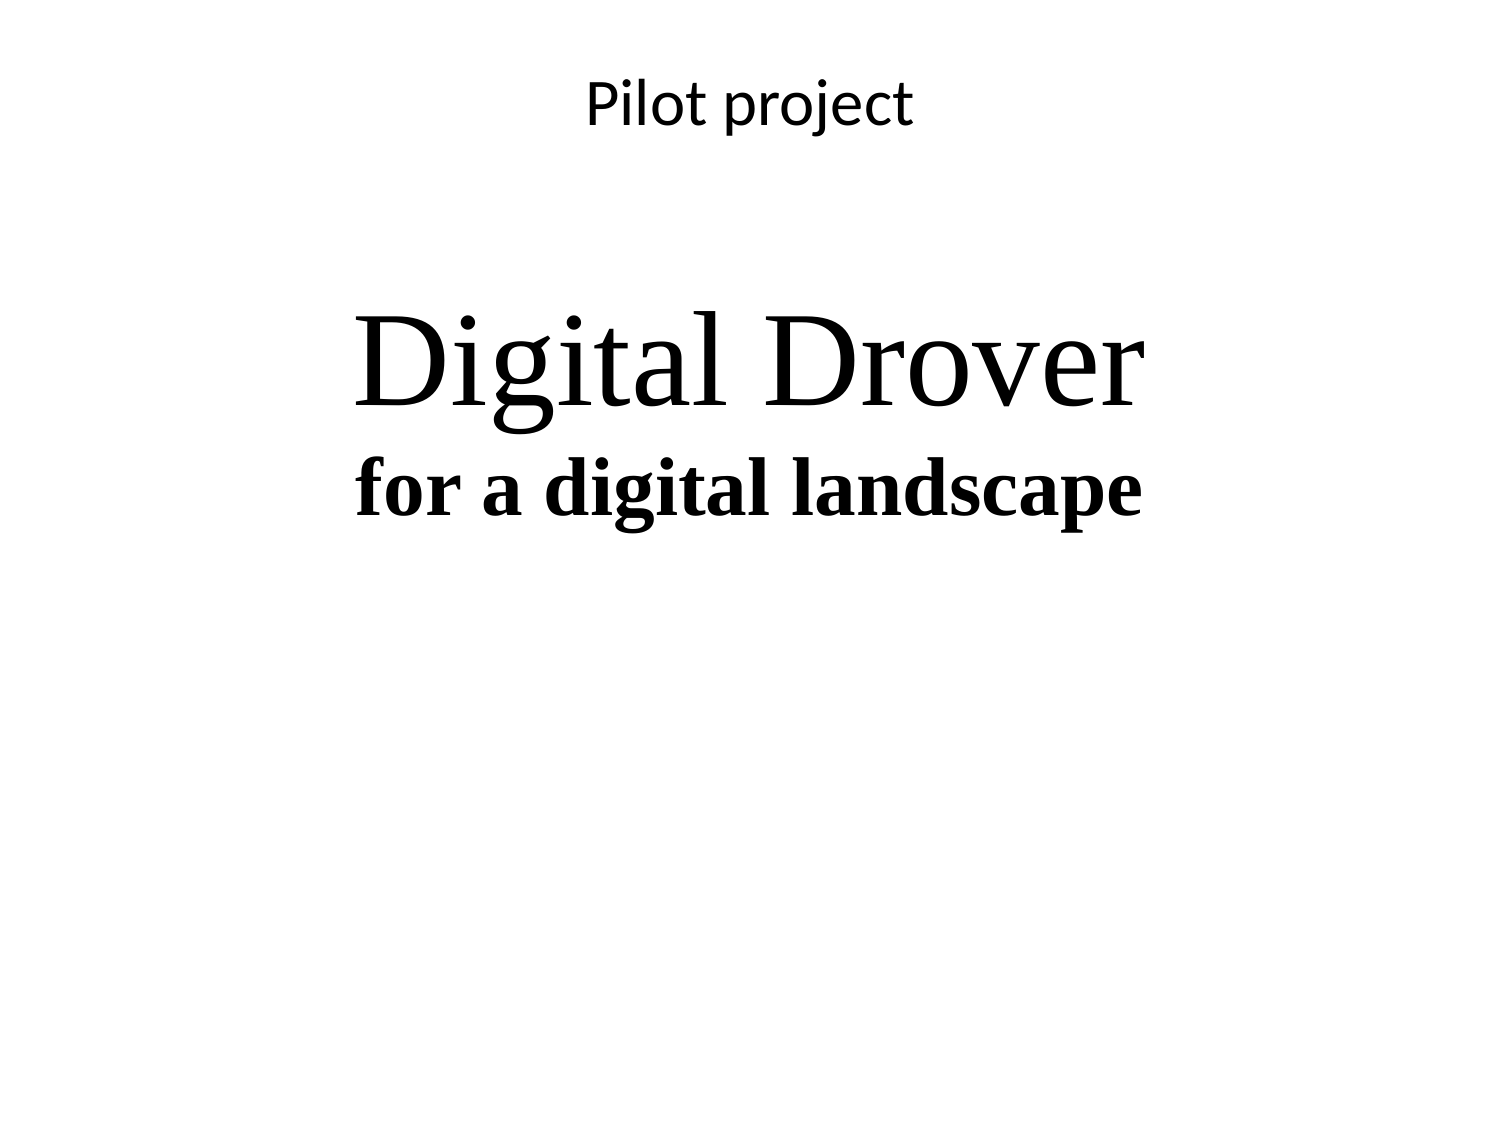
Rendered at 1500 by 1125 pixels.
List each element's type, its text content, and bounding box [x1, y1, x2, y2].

list Digital Drover for a digital landscape [75, 262, 1425, 1005]
title Pilot project [75, 45, 1425, 233]
